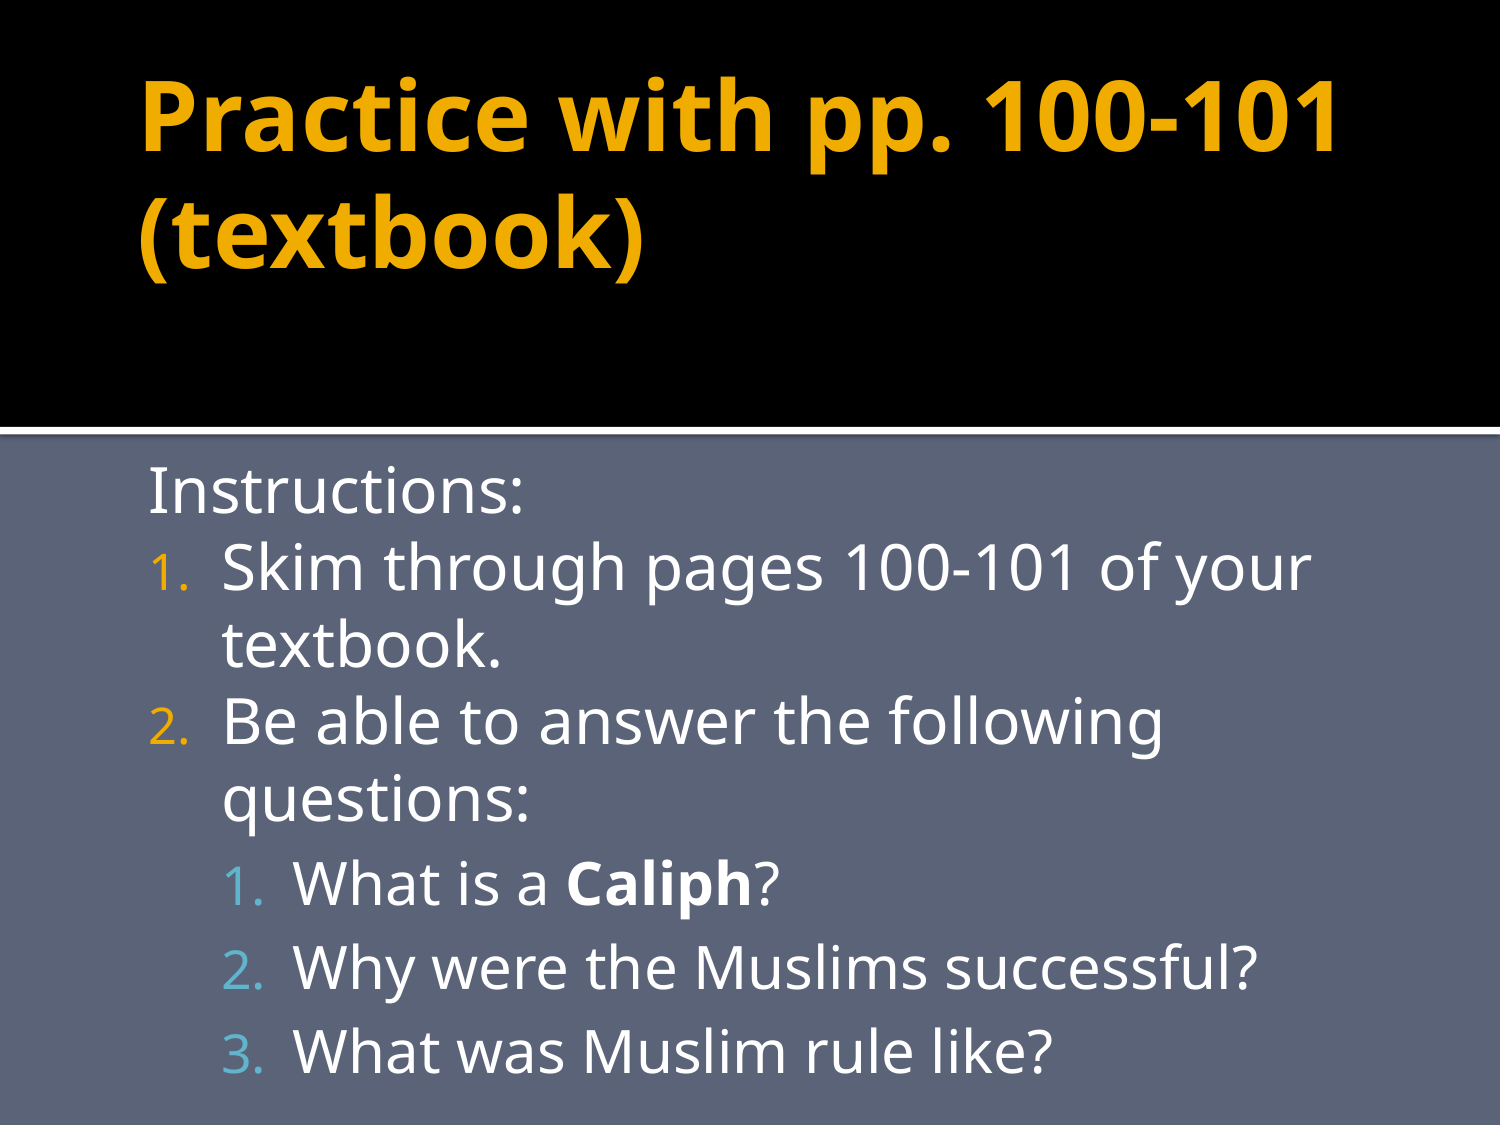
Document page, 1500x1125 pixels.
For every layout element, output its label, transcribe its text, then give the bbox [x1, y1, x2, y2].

list Instructions: Skim through pages 100-101 of your textbook. Be able to answer the following questions: What is a Caliph? Why were the Muslims successful? What was Muslim rule like? [125, 450, 1441, 1088]
title Practice with pp. 100-101 (textbook) [123, 19, 1438, 288]
